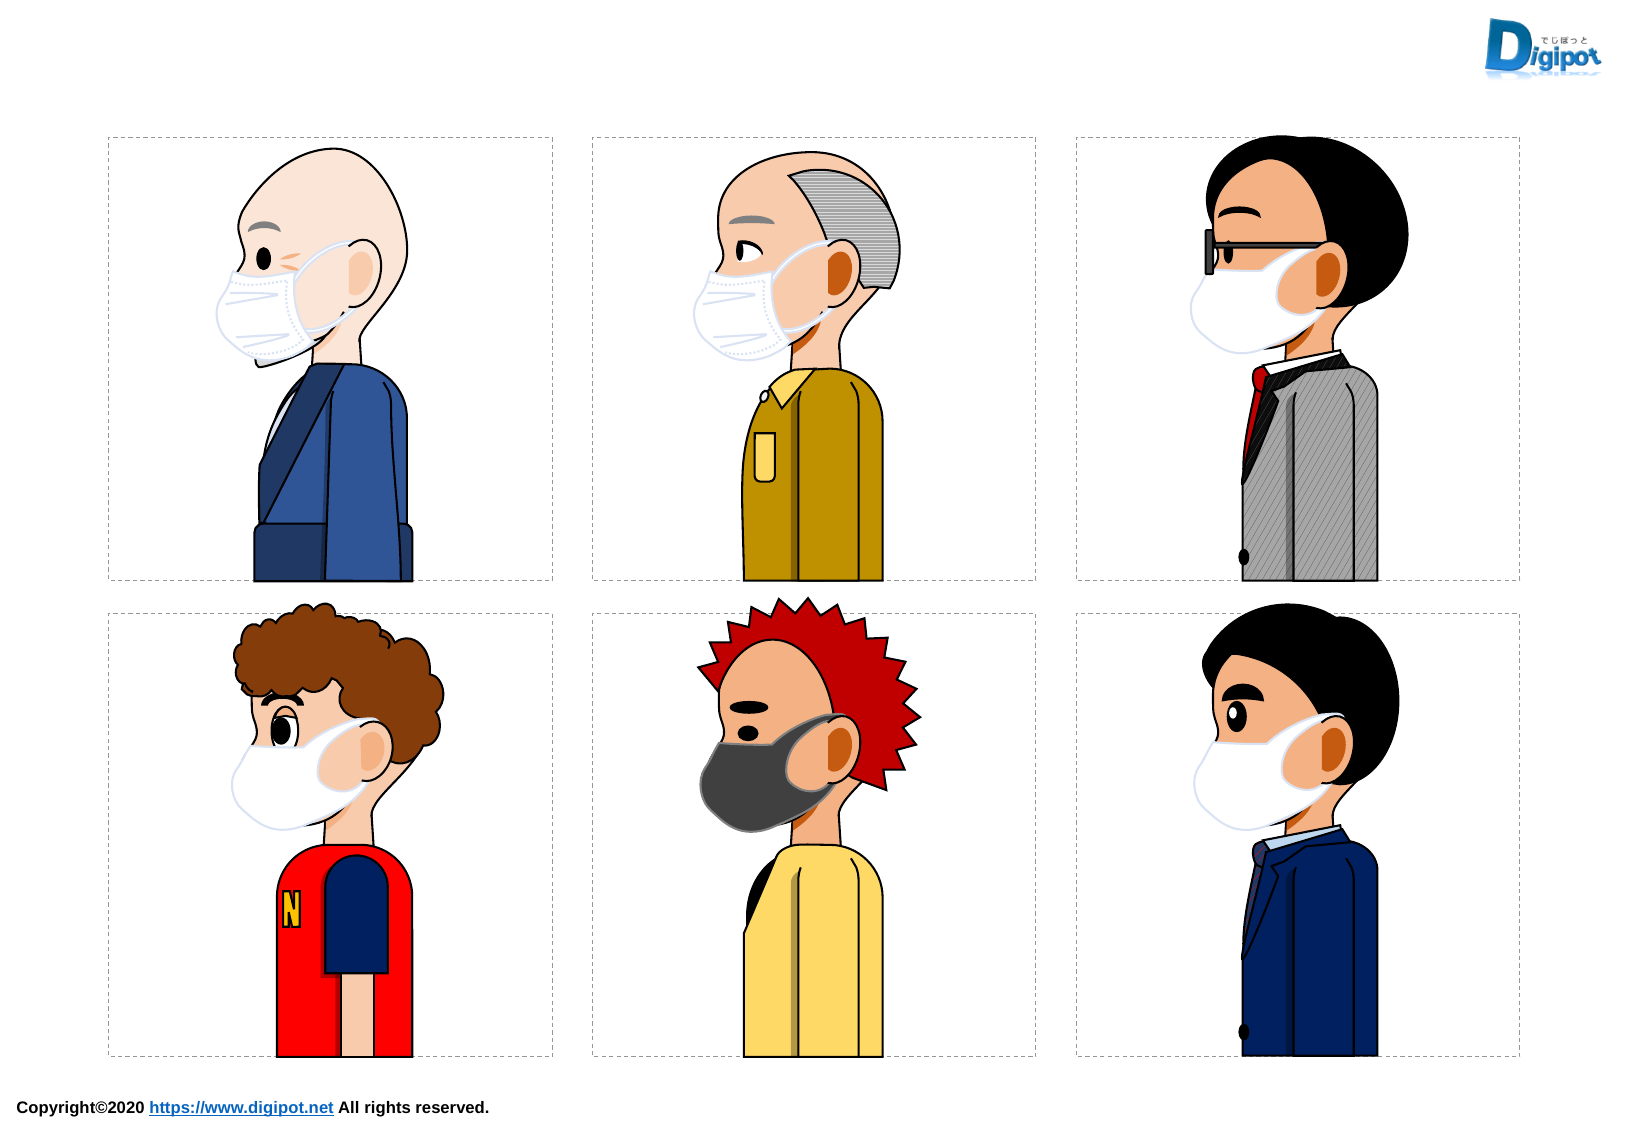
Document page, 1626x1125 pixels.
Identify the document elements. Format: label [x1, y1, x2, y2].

text_box [231, 603, 444, 1058]
text_box [1194, 604, 1399, 1056]
picture [1485, 18, 1602, 82]
text_box [700, 606, 943, 1058]
text_box [216, 148, 413, 583]
text_box [1190, 125, 1399, 581]
text_box [694, 145, 896, 582]
